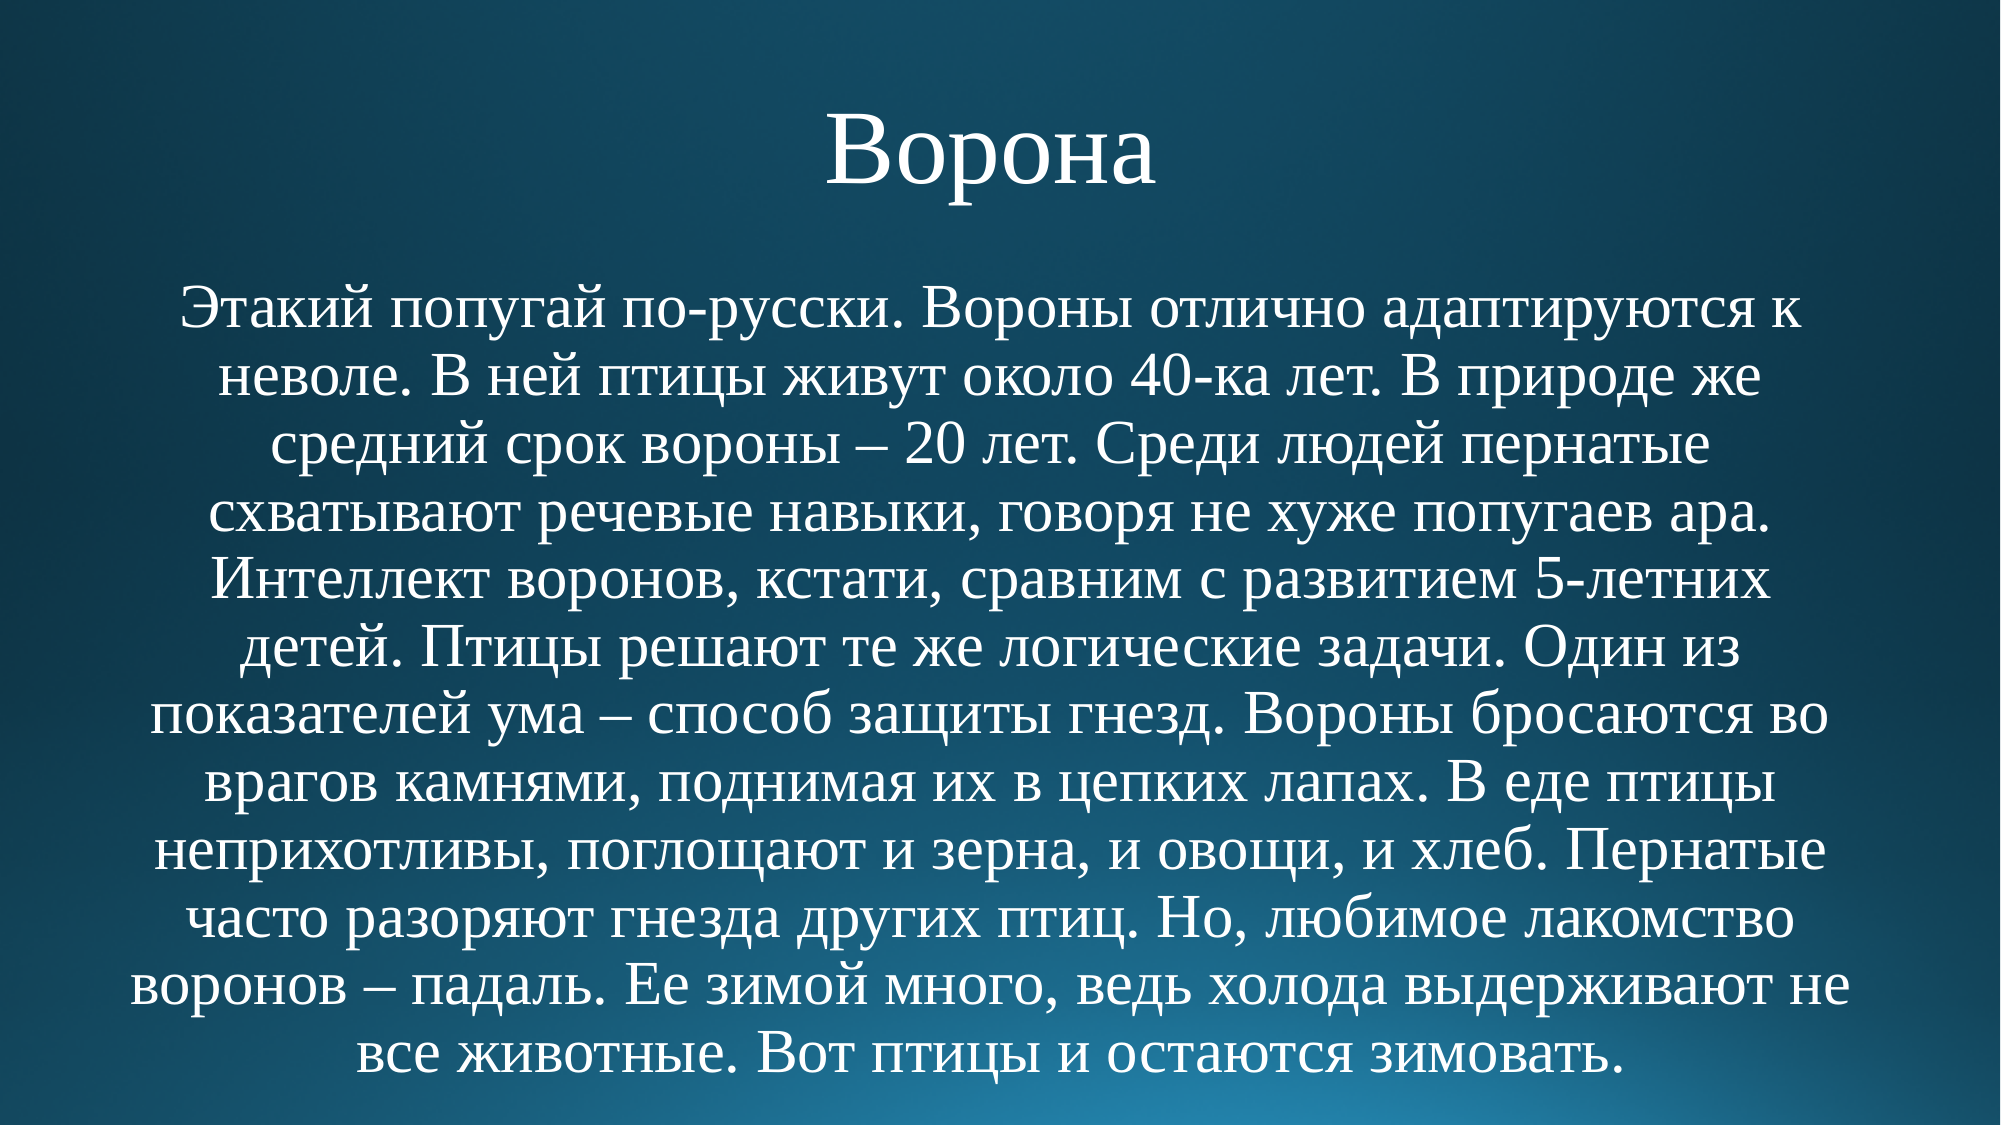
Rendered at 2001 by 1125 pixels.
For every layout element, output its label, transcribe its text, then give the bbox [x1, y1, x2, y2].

title Ворона Этакий попугай по-русски. Вороны отлично адаптируются к неволе. В ней птицы живут около 40-ка лет. В природе же средний срок вороны – 20 лет. Среди людей пернатые схватывают речевые навыки, говоря не хуже попугаев ара. Интеллект воронов, кстати, сравним с развитием 5-летних детей. Птицы решают те же логические задачи. Один из показателей ума – способ защиты гнезд. Вороны бросаются во врагов камнями, поднимая их в цепких лапах. В еде птицы неприхотливы, поглощают и зерна, и овощи, и хлеб. Пернатые часто разоряют гнезда других птиц. Но, любимое лакомство воронов – падаль. Ее зимой много, ведь холода выдерживают не все животные. Вот птицы и остаются зимовать. [107, 81, 1875, 1097]
picture [0, 0, 2001, 1125]
